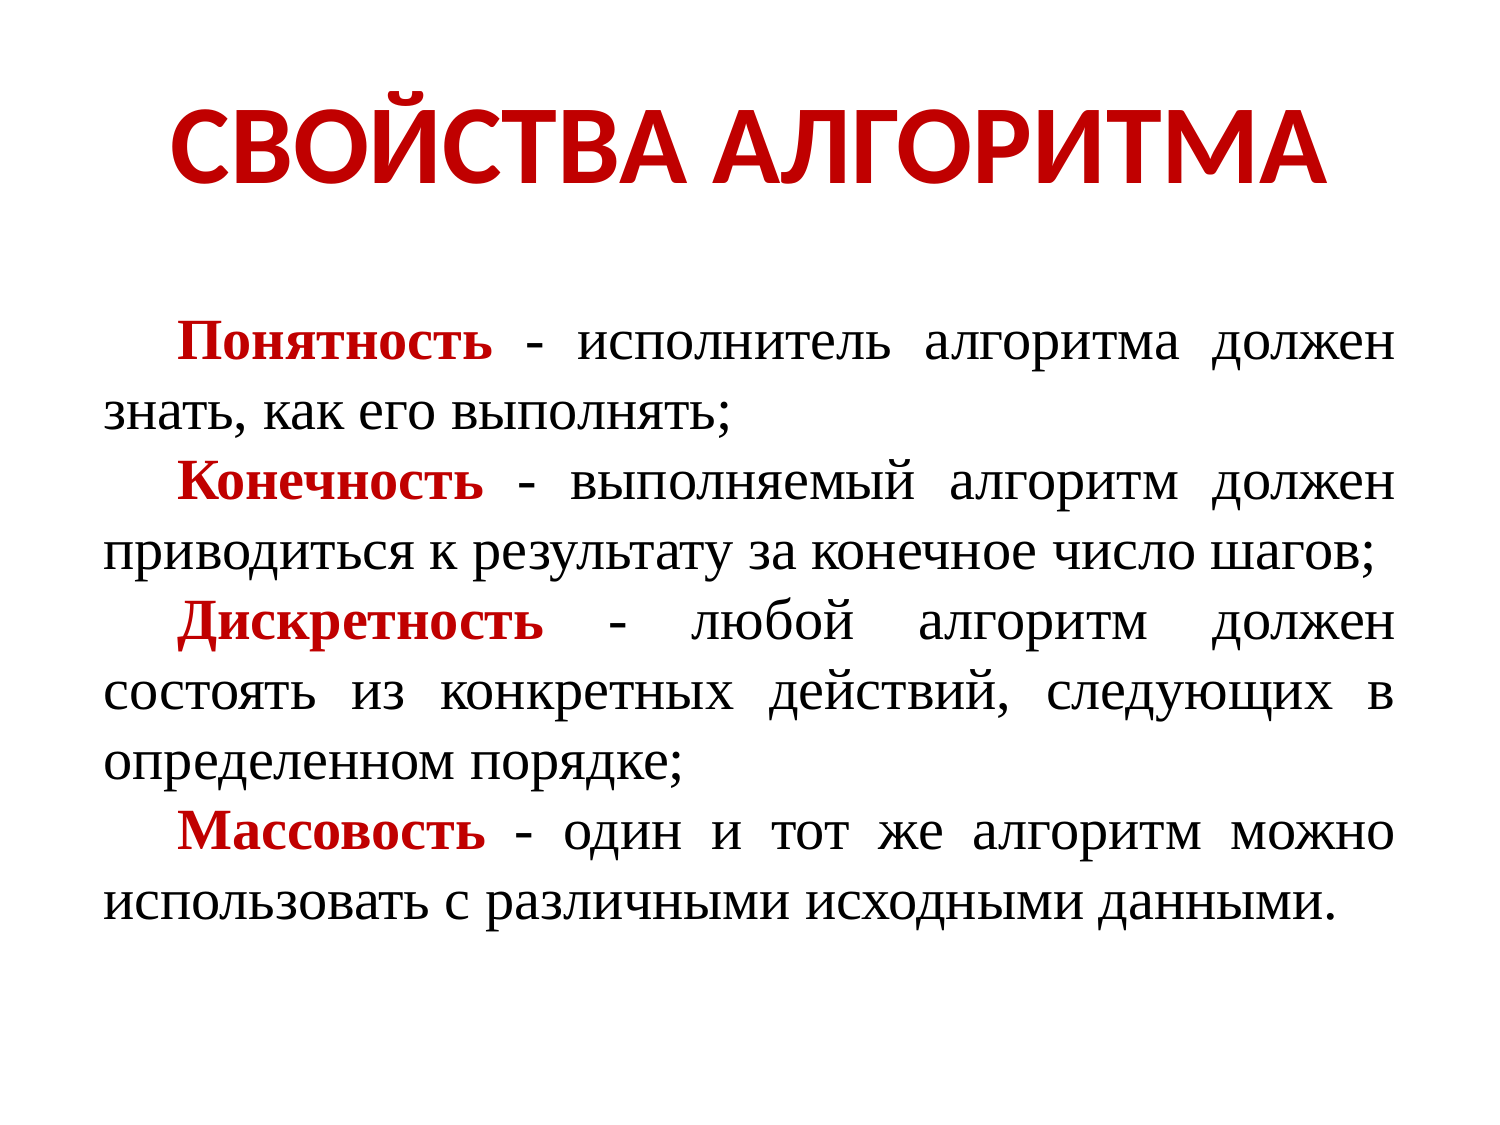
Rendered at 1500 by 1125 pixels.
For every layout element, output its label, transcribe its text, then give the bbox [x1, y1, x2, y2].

title Свойства Алгоритма [75, 45, 1425, 233]
text_box Понятность - исполнитель алгоритма должен знать, как его выполнять; Конечность - выполняемый алгоритм должен приводиться к результату за конечное число шагов; Дискретность - любой алгоритм должен состоять из конкретных действий, следующих в определенном порядке; Массовость - один и тот же алгоритм можно использовать с различными исходными данными. [88, 293, 1412, 939]
